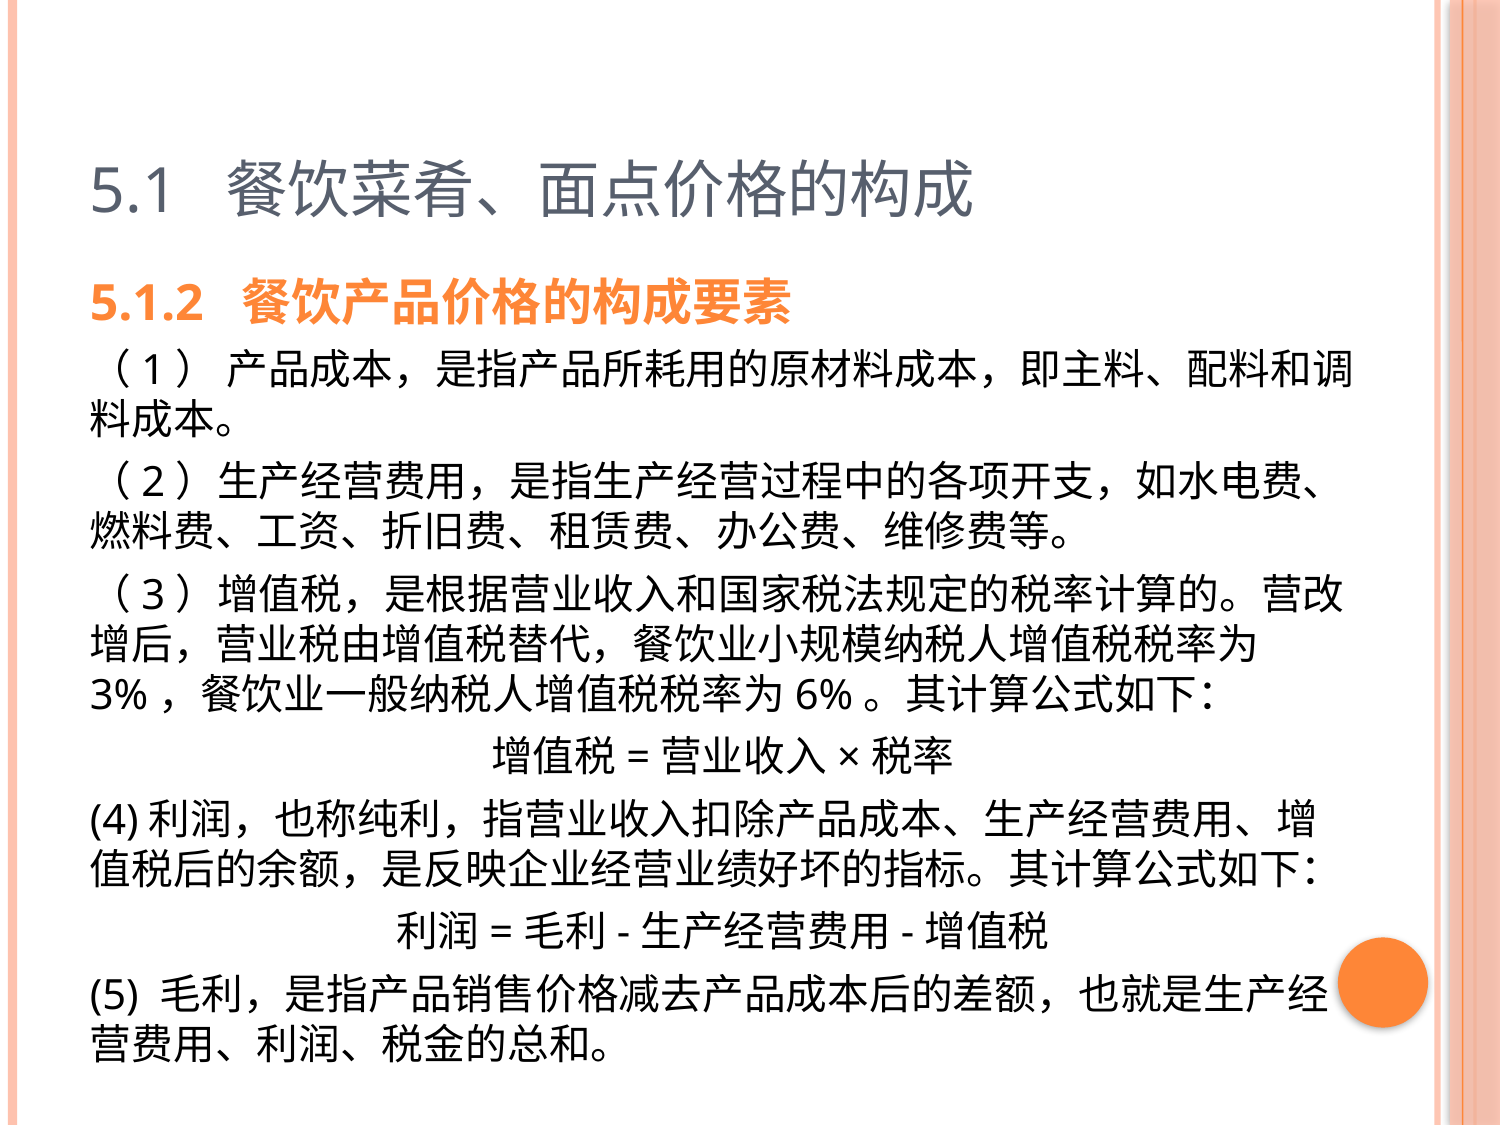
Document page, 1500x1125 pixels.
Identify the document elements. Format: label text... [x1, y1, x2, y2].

list 5.1.2 餐饮产品价格的构成要素 （1） 产品成本，是指产品所耗用的原材料成本，即主料、配料和调料成本。 （2）生产经营费用，是指生产经营过程中的各项开支，如水电费、燃料费、工资、折旧费、租赁费、办公费、维修费等。 （3）增值税，是根据营业收入和国家税法规定的税率计算的。营改增后，营业税由增值税替代，餐饮业小规模纳税人增值税税率为3%，餐饮业一般纳税人增值税税率为6%。其计算公式如下： 增值税=营业收入×税率 (4)利润，也称纯利，指营业收入扣除产品成本、生产经营费用、增值税后的余额，是反映企业经营业绩好坏的指标。其计算公式如下： 利润=毛利-生产经营费用-增值税 (5) 毛利，是指产品销售价格减去产品成本后的差额，也就是生产经营费用、利润、税金的总和。 [74, 262, 1371, 1063]
title 5.1 餐饮菜肴、面点价格的构成 [75, 45, 1300, 233]
